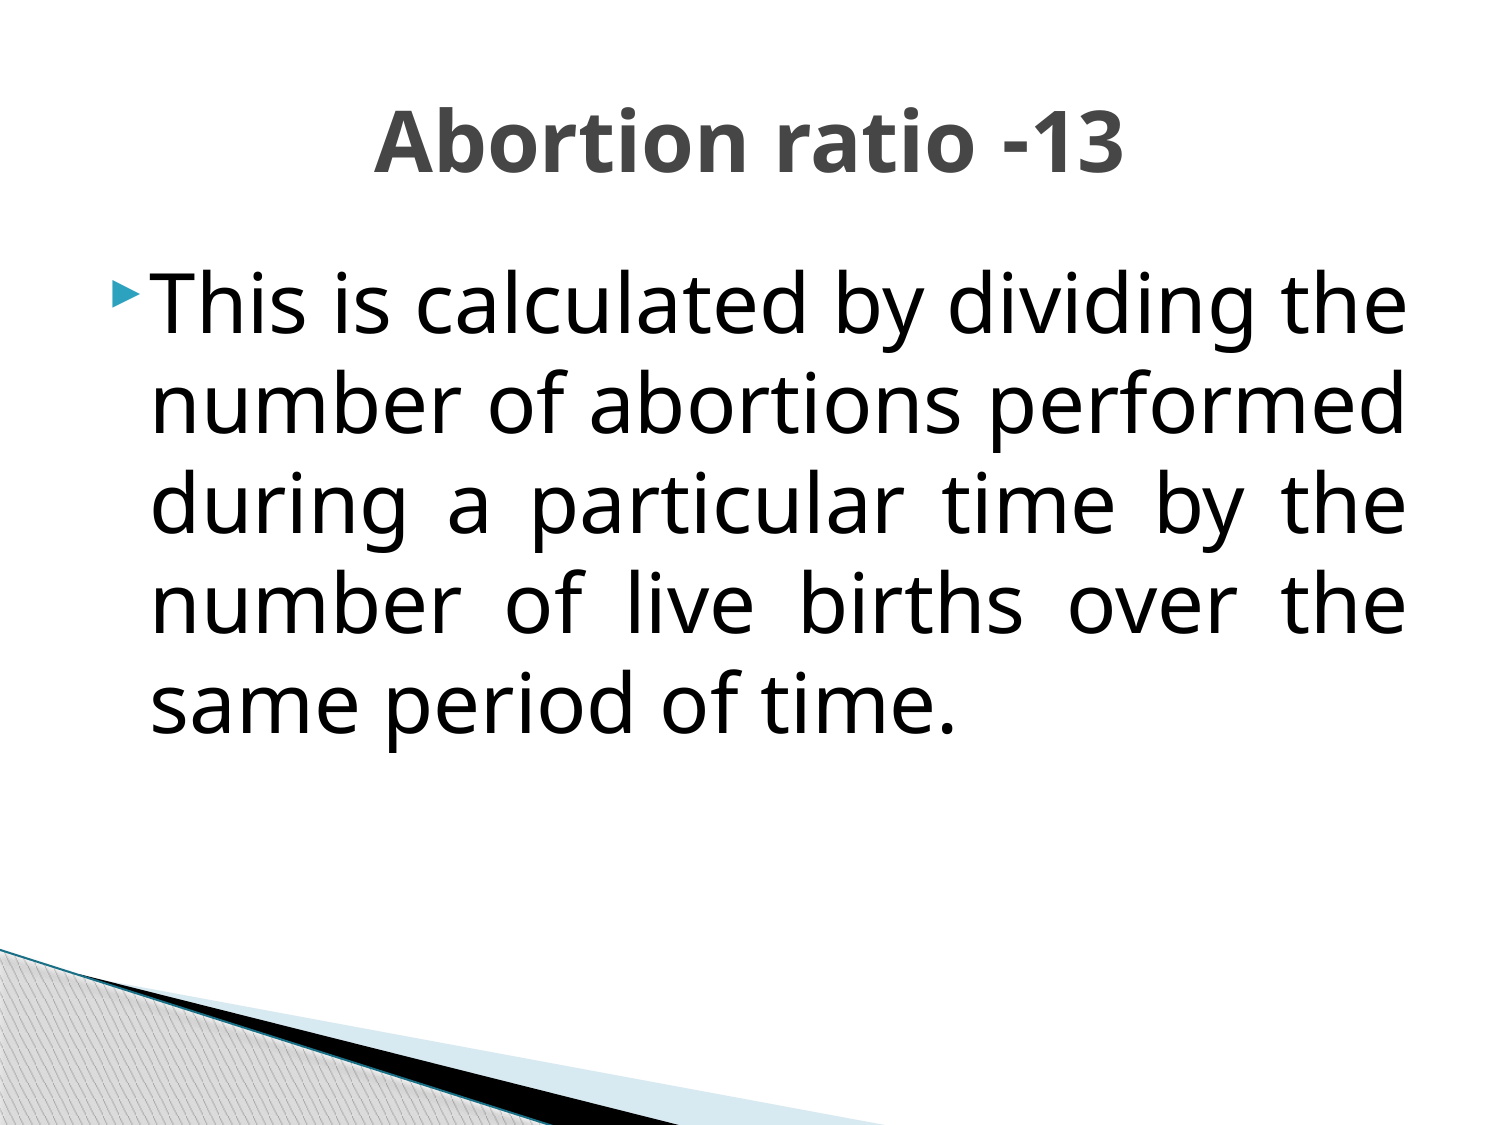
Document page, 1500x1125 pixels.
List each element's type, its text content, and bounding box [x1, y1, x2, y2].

title 13- Abortion ratio [75, 45, 1425, 233]
list This is calculated by dividing the number of abortions performed during a particular time by the number of live births over the same period of time. [75, 243, 1425, 986]
